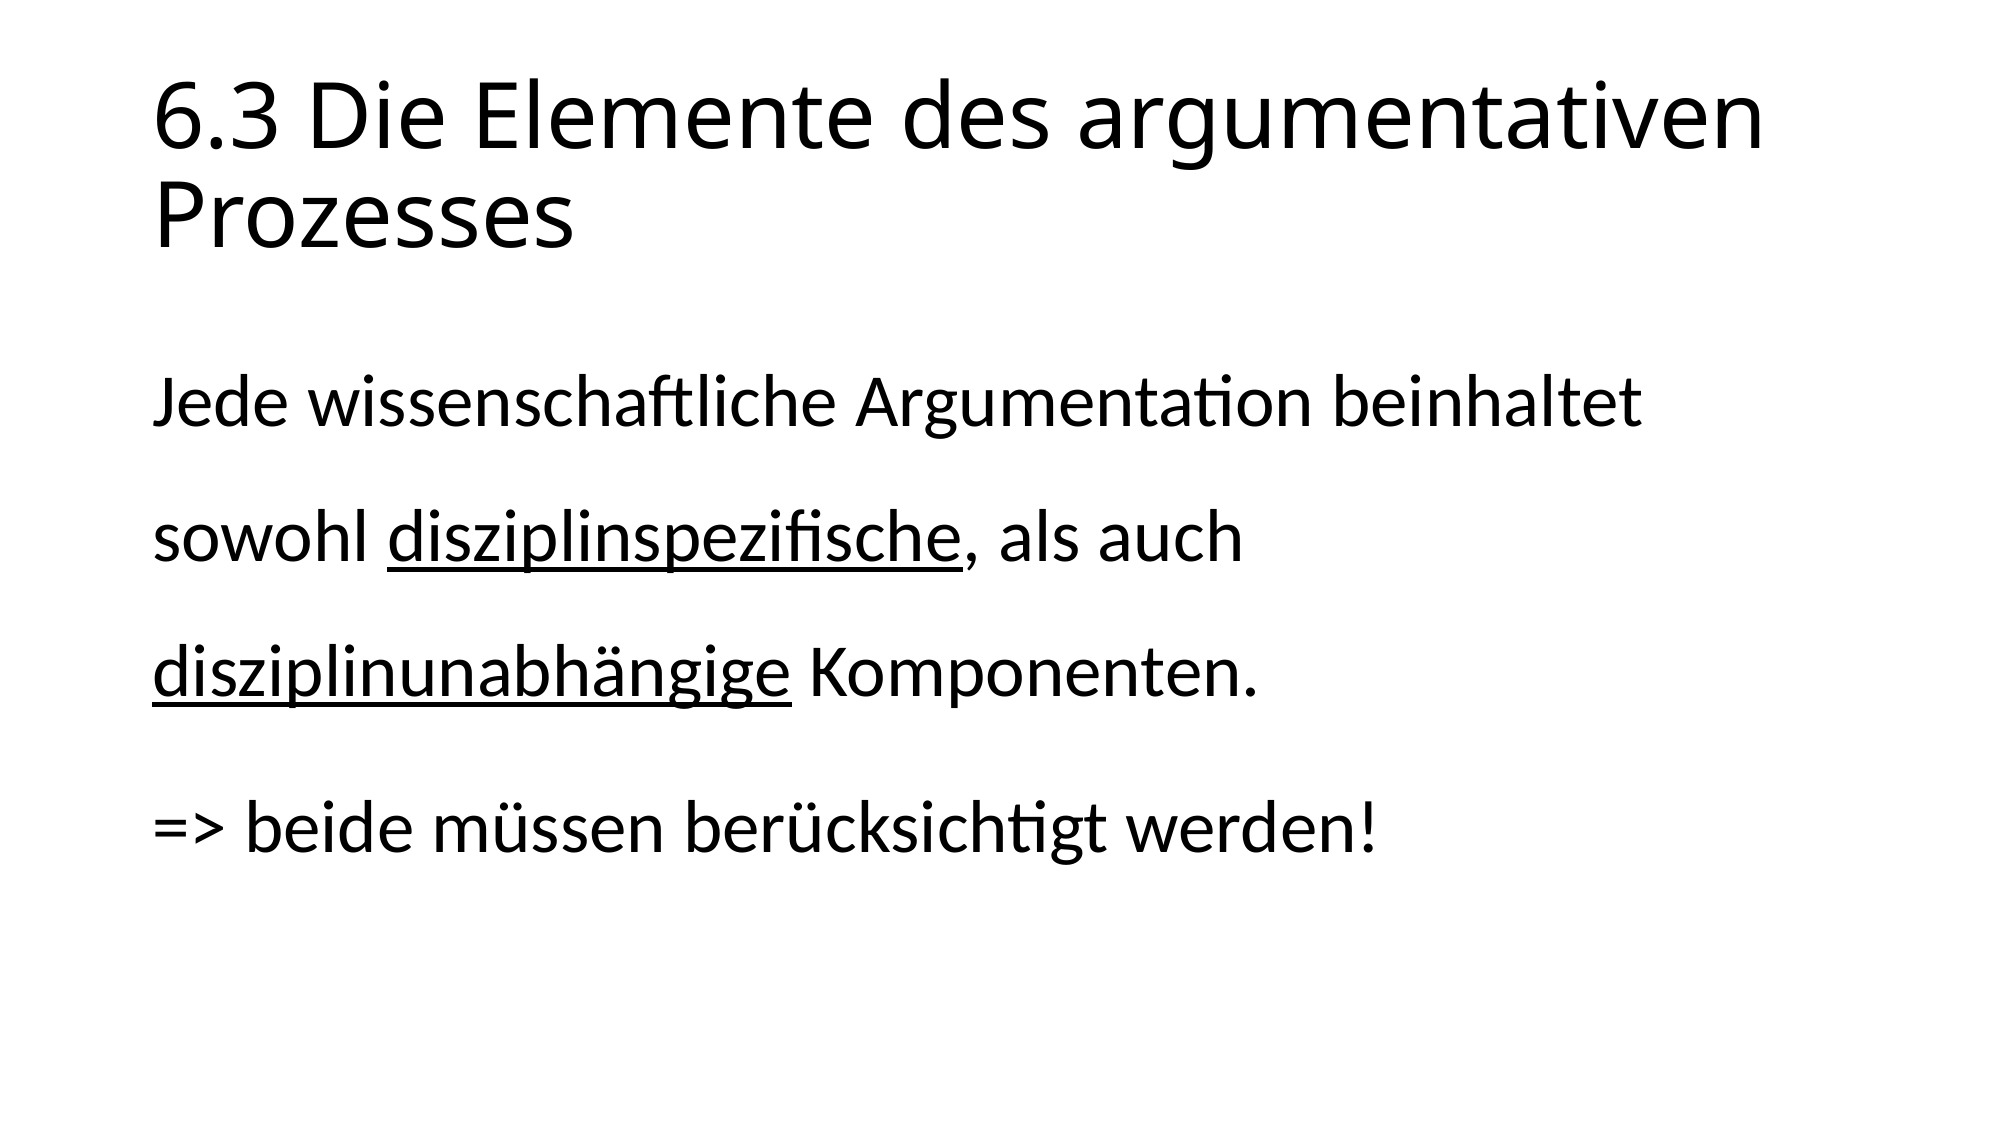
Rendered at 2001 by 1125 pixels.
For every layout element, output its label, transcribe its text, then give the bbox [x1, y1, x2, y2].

list Jede wissenschaftliche Argumentation beinhaltet sowohl disziplinspezifische, als auch disziplinunabhängige Komponenten. => beide müssen berücksichtigt werden! [137, 299, 1863, 1014]
title 6.3 Die Elemente des argumentativen Prozesses [137, 59, 1863, 278]
